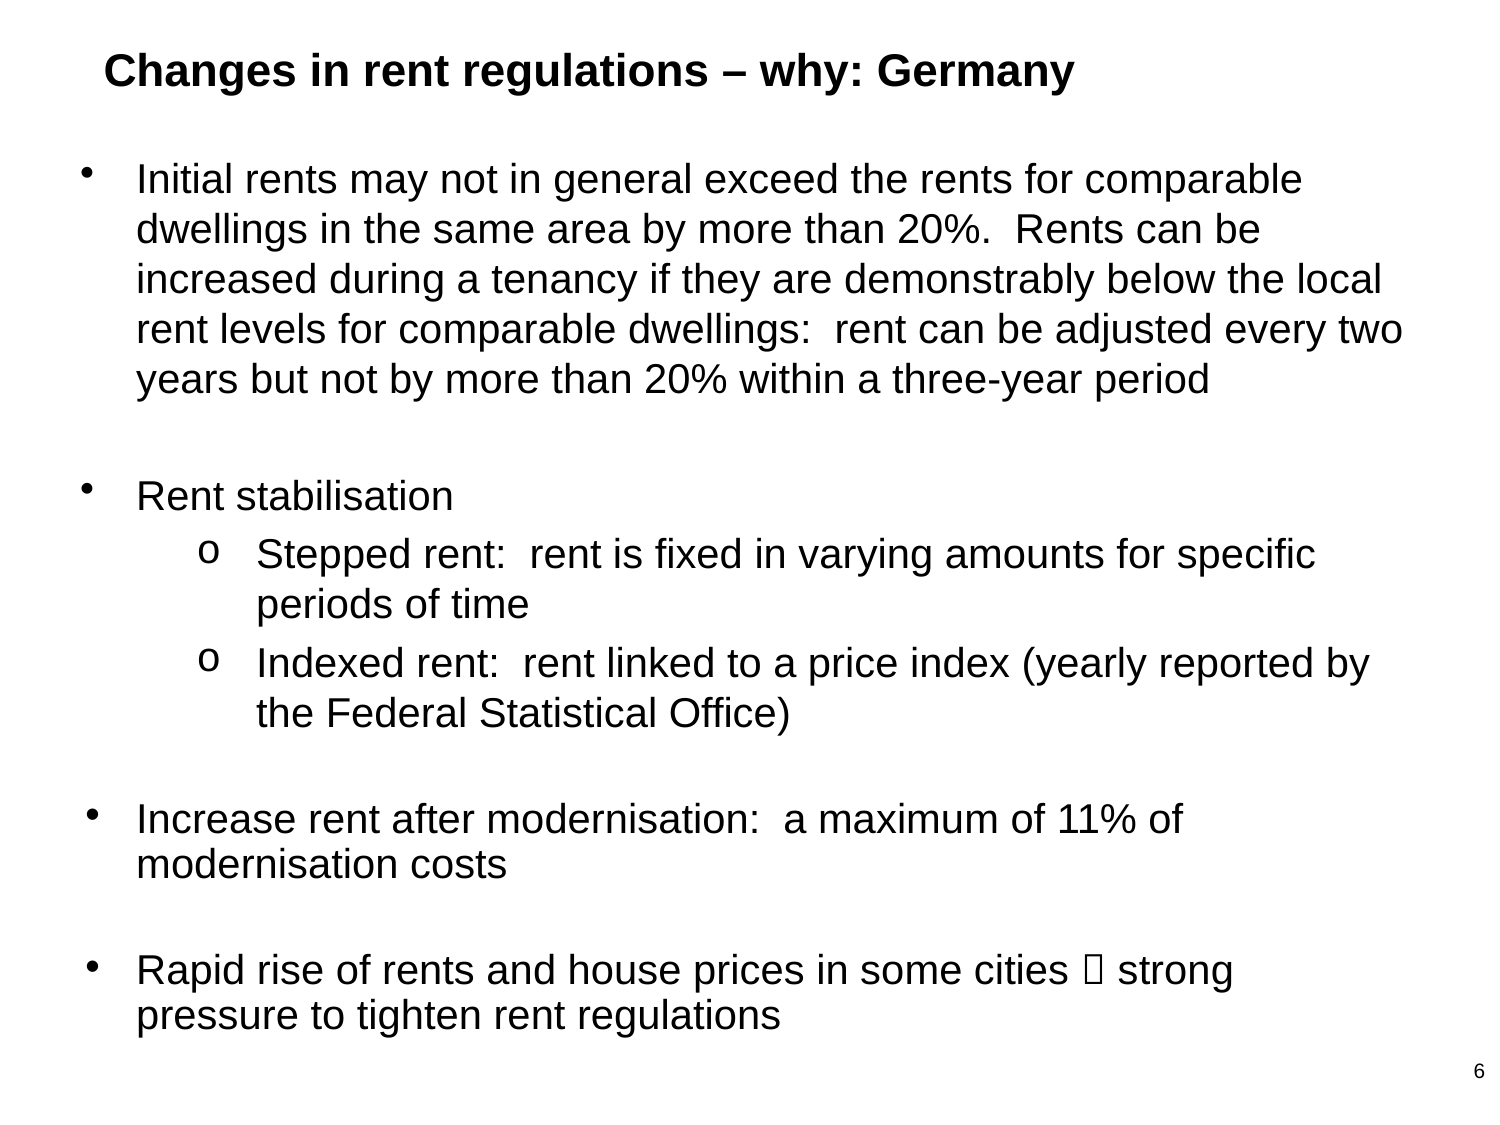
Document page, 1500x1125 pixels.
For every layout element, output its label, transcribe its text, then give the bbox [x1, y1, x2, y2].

slide_number 6 [1187, 1050, 1500, 1125]
list Initial rents may not in general exceed the rents for comparable dwellings in the same area by more than 20%. Rents can be increased during a tenancy if they are demonstrably below the local rent levels for comparable dwellings: rent can be adjusted every two years but not by more than 20% within a three-year period Rent stabilisation Stepped rent: rent is fixed in varying amounts for specific periods of time Indexed rent: rent linked to a price index (yearly reported by the Federal Statistical Office) Increase rent after modernisation: a maximum of 11% of modernisation costs Rapid rise of rents and house prices in some cities  strong pressure to tighten rent regulations [64, 144, 1424, 1106]
title Changes in rent regulations – why: Germany [88, 0, 1388, 138]
